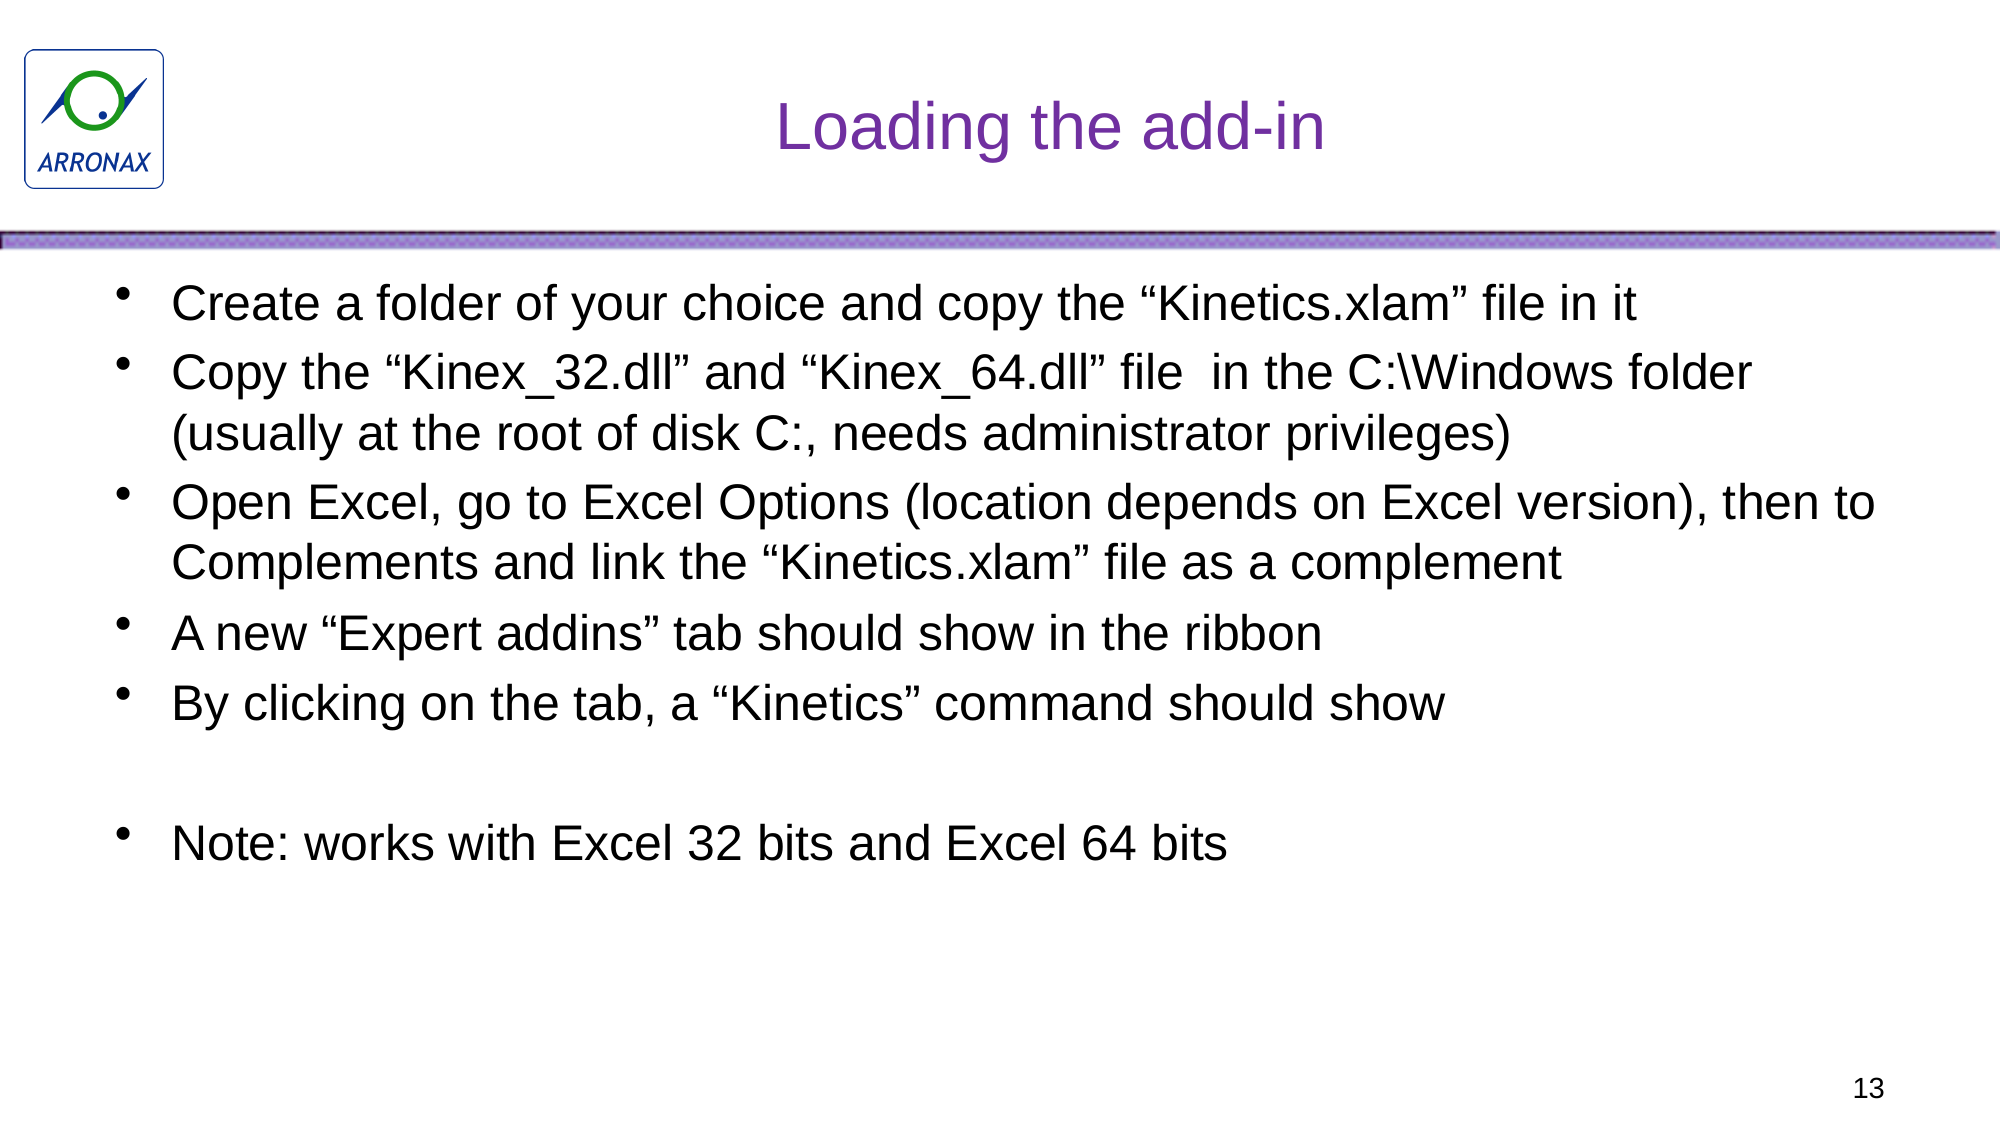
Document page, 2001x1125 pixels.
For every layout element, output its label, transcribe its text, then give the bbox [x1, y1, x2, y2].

picture [24, 49, 164, 189]
slide_number 13 [1433, 1061, 1901, 1113]
list Create a folder of your choice and copy the “Kinetics.xlam” file in it Copy the “Kinex_32.dll” and “Kinex_64.dll” file in the C:\Windows folder (usually at the root of disk C:, needs administrator privileges) Open Excel, go to Excel Options (location depends on Excel version), then to Complements and link the “Kinetics.xlam” file as a complement A new “Expert addins” tab should show in the ribbon By clicking on the tab, a “Kinetics” command should show Note: works with Excel 32 bits and Excel 64 bits [99, 262, 1900, 1005]
title Loading the add-in [202, 45, 1900, 200]
picture [0, 225, 2000, 263]
